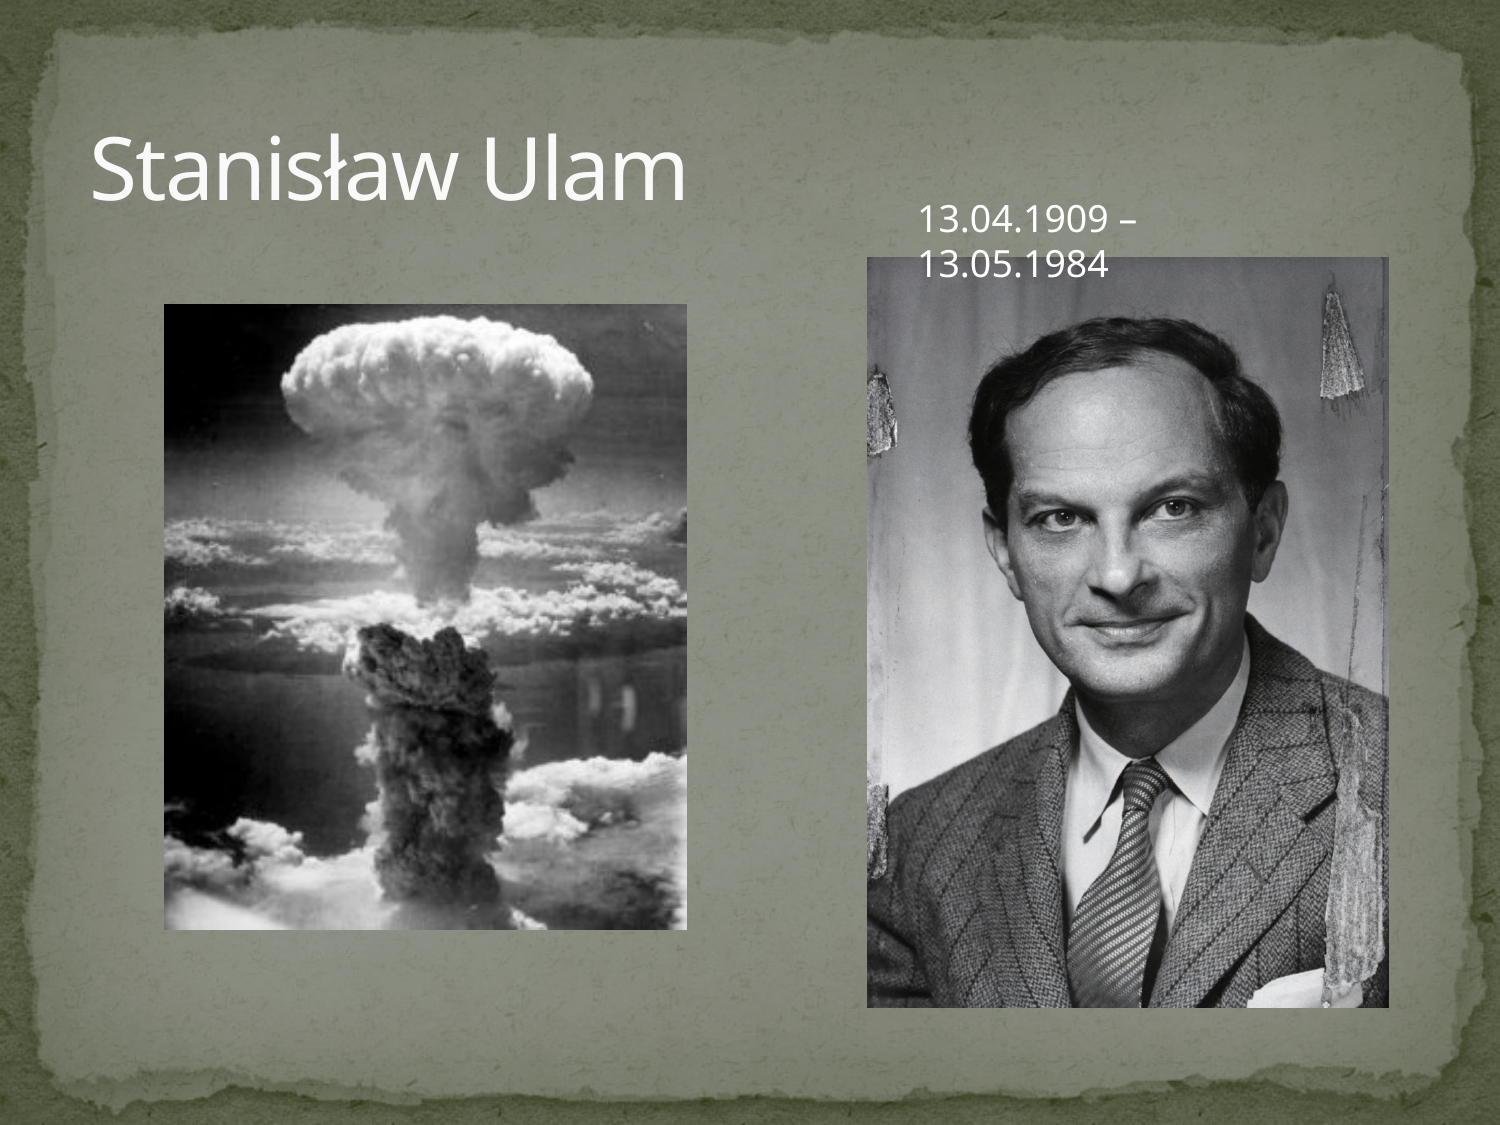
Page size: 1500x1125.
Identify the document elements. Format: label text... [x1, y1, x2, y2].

picture [164, 304, 688, 930]
text_box 13.04.1909 – 13.05.1984 [902, 187, 1348, 247]
title Stanisław Ulam [74, 24, 1425, 225]
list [870, 260, 1388, 1007]
